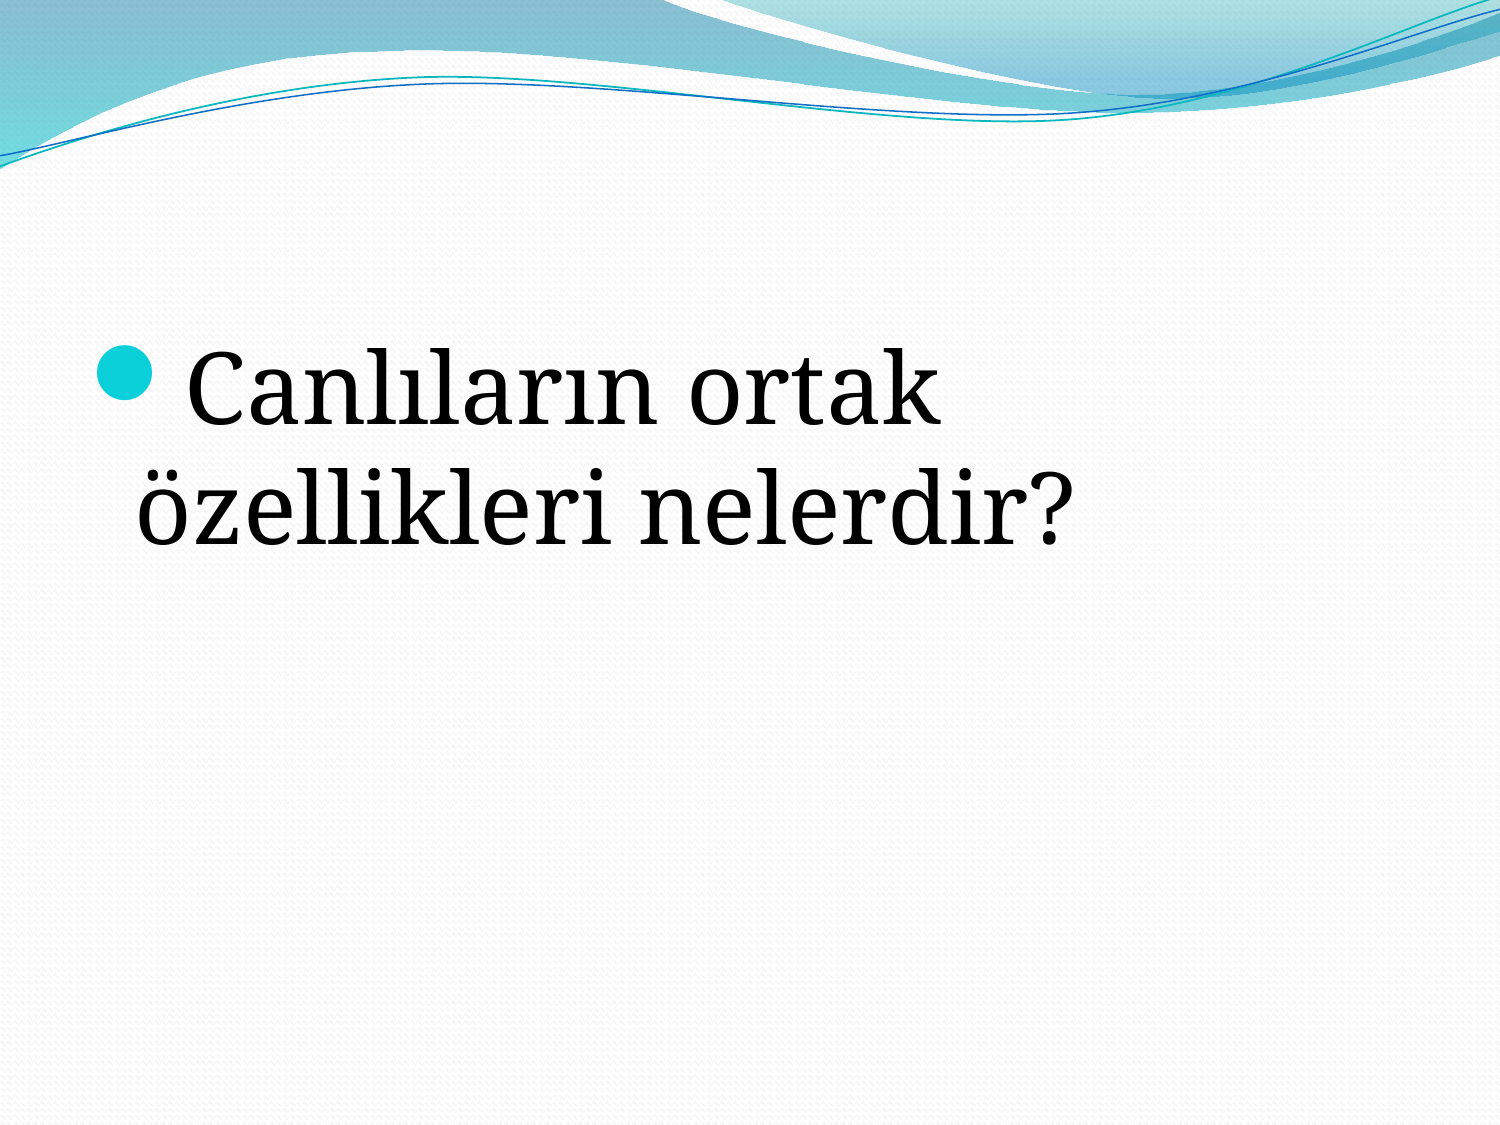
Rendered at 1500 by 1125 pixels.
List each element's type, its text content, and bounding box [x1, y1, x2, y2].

list Canlıların ortak özellikleri nelerdir? [75, 317, 1425, 1038]
